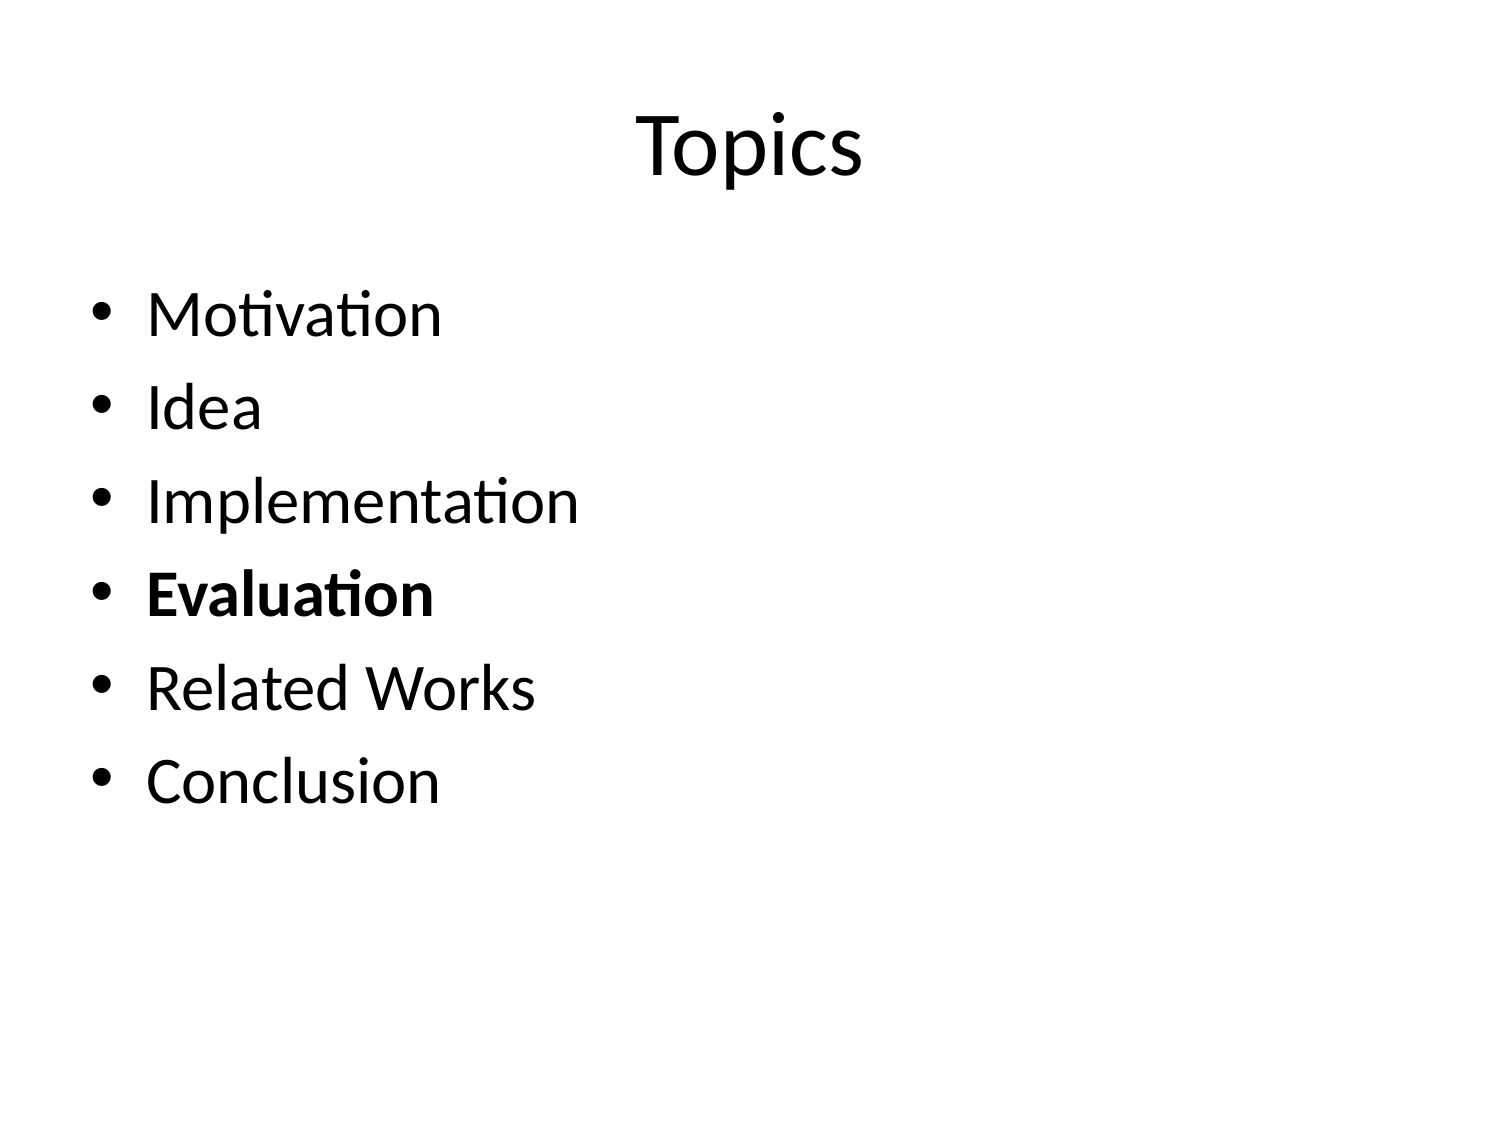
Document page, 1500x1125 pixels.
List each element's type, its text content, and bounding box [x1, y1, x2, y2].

list Motivation Idea Implementation Evaluation Related Works Conclusion [75, 262, 1425, 1005]
title Topics [75, 45, 1425, 233]
